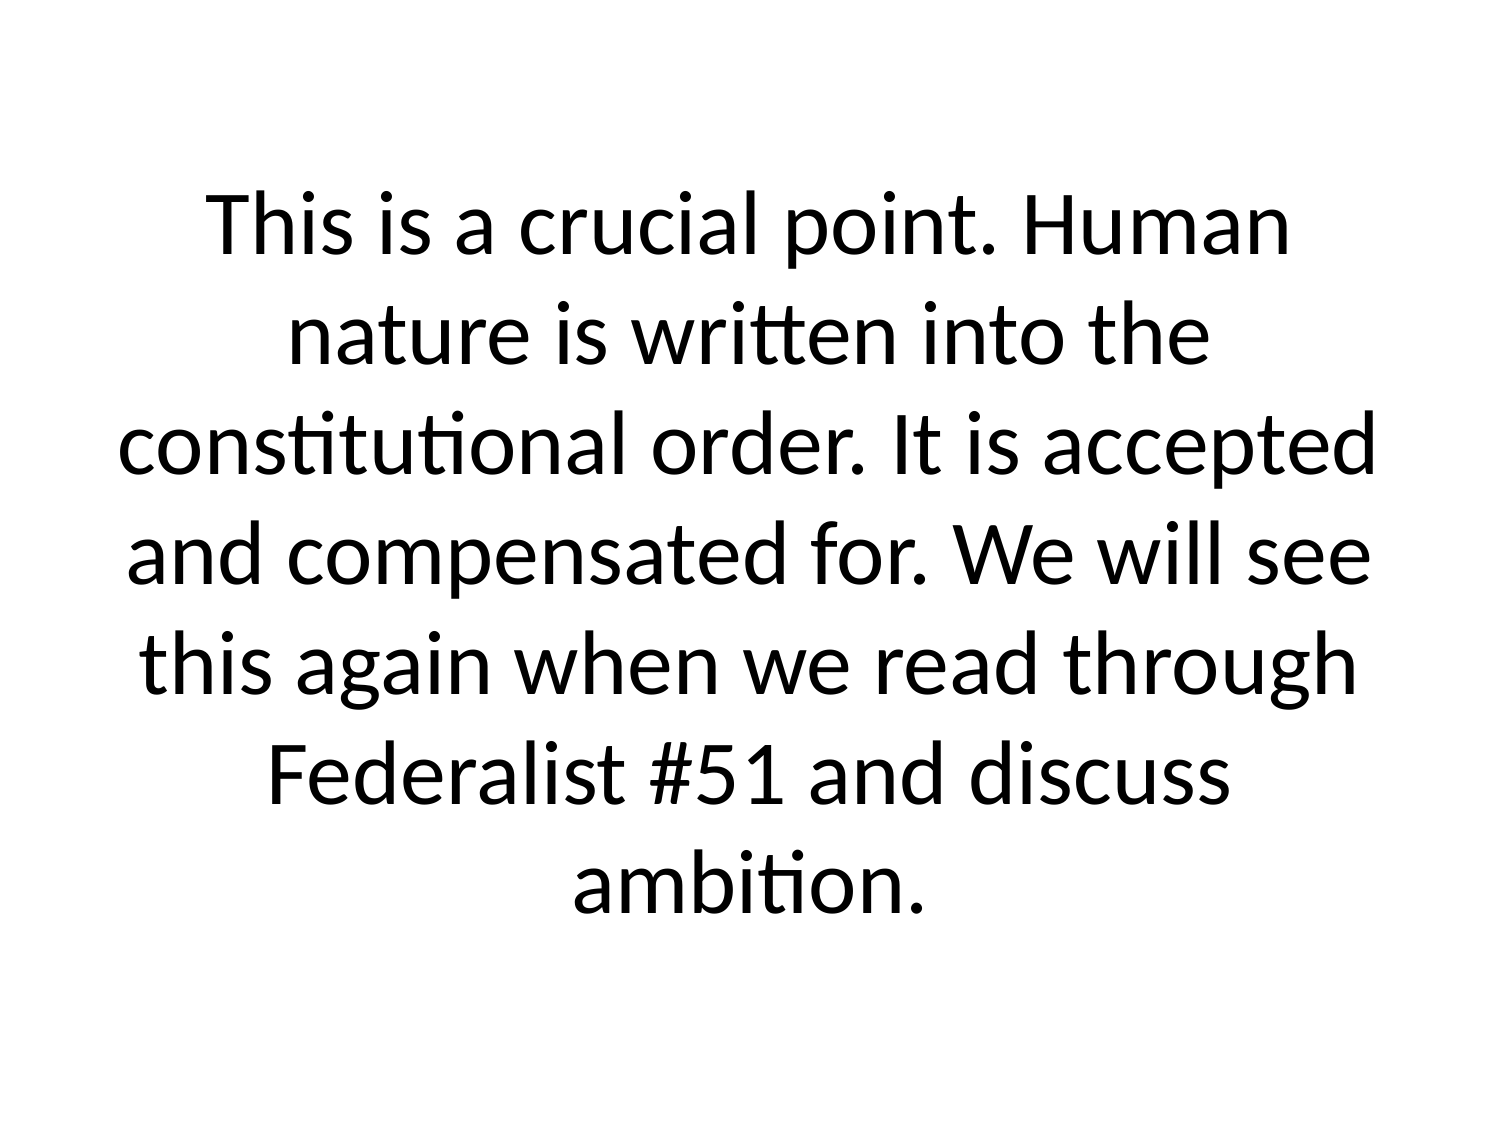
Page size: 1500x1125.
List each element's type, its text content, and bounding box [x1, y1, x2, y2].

title This is a crucial point. Human nature is written into the constitutional order. It is accepted and compensated for. We will see this again when we read through Federalist #51 and discuss ambition. [74, 44, 1426, 1051]
